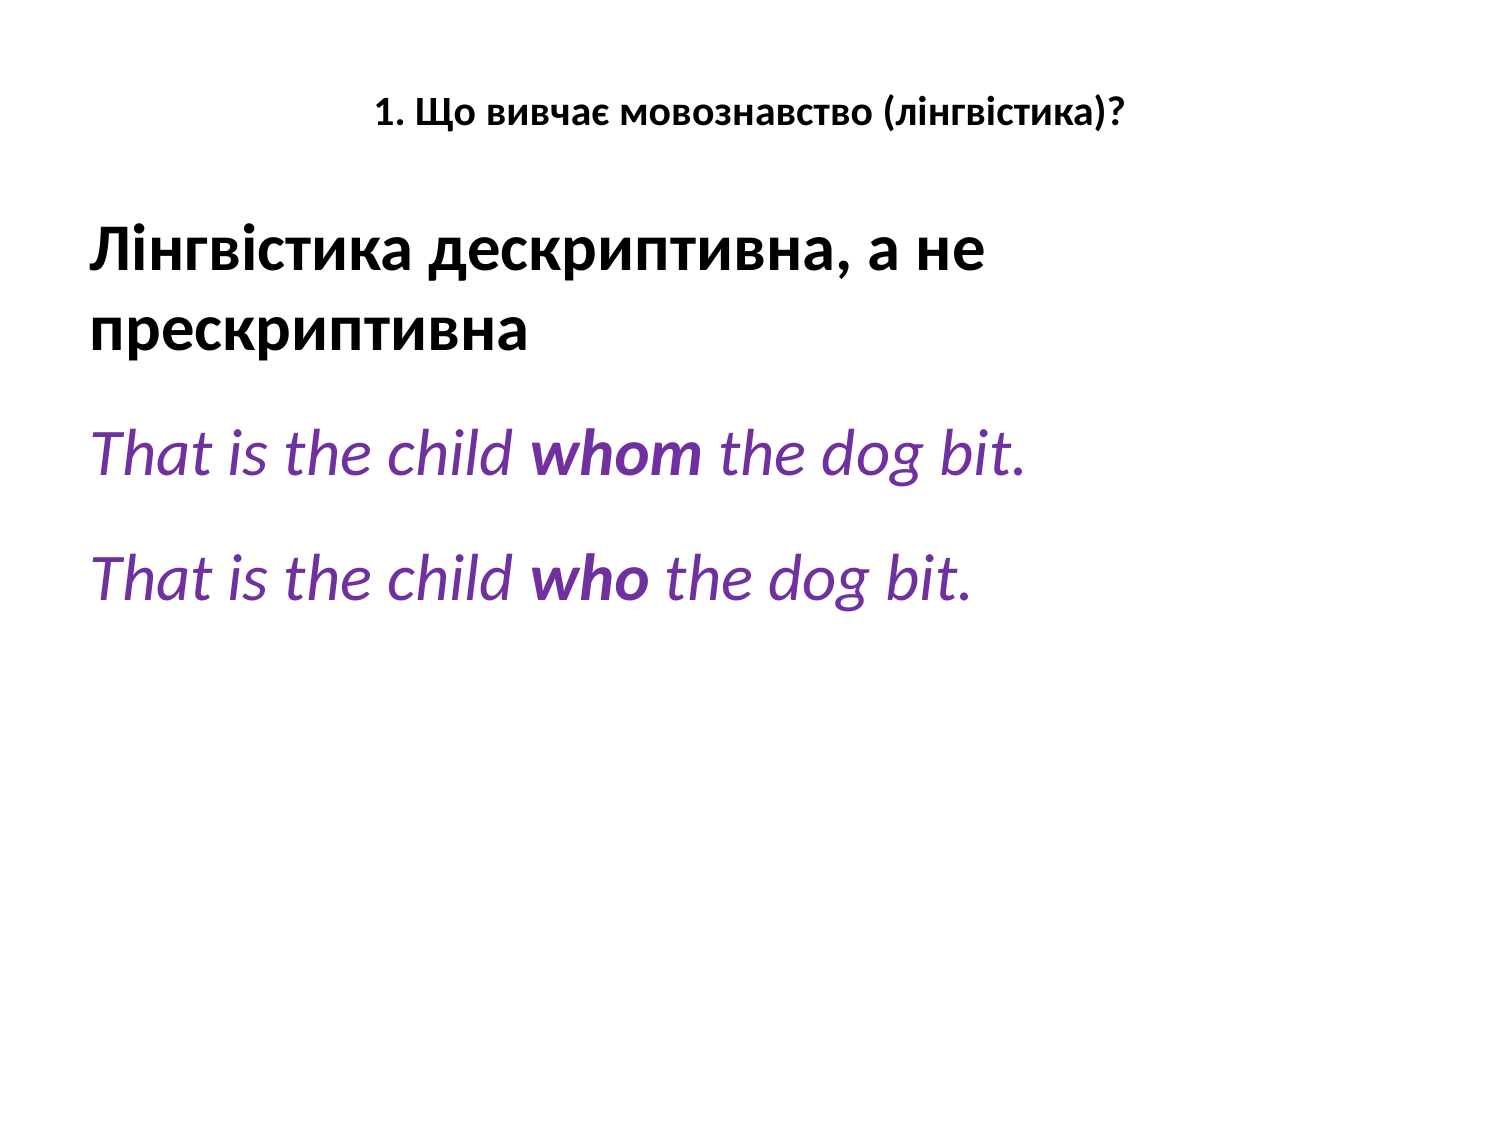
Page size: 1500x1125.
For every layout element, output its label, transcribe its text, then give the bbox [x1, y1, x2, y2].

text_box Лінгвістика дескриптивна, а не прескриптивна That is the child whom the dog bit. That is the child who the dog bit. [75, 196, 1425, 1005]
text_box 1. Що вивчає мовознавство (лінгвістика)? [75, 45, 1425, 173]
